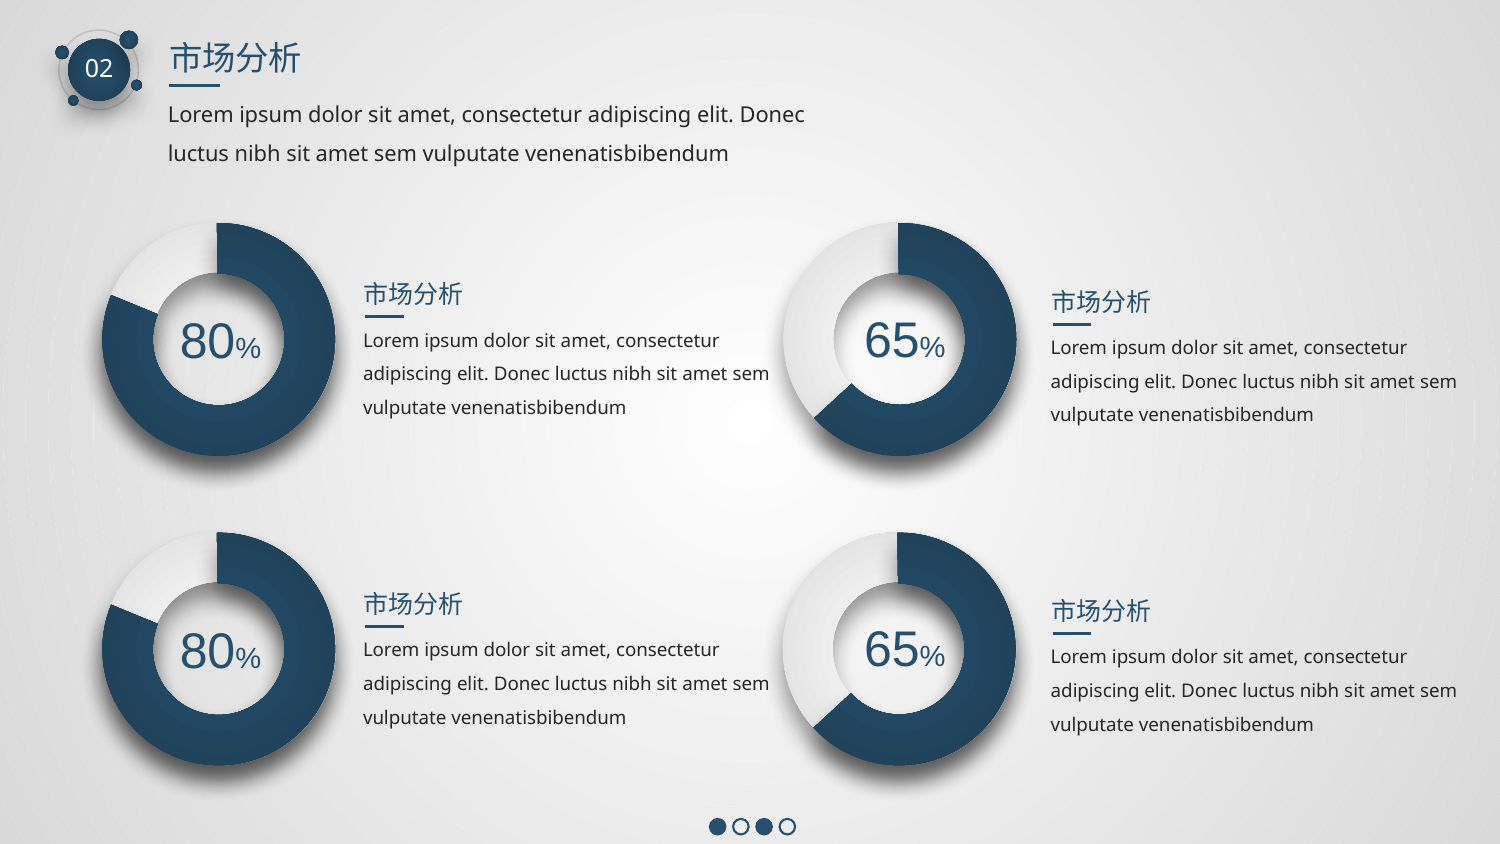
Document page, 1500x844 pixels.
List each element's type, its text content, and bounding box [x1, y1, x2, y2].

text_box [782, 531, 1017, 766]
text_box Lorem ipsum dolor sit amet, consectetur adipiscing elit. Donec luctus nibh sit amet sem vulputate venenatisbibendum [348, 309, 783, 426]
text_box 市场分析 [349, 581, 634, 626]
text_box 02 [70, 45, 129, 91]
text_box Lorem ipsum dolor sit amet, consectetur adipiscing elit. Donec luctus nibh sit amet sem vulputate venenatisbibendum [348, 619, 782, 736]
text_box 市场分析 [1036, 588, 1322, 634]
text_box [102, 531, 336, 766]
text_box Lorem ipsum dolor sit amet, consectetur adipiscing elit. Donec luctus nibh sit amet sem vulputate venenatisbibendum [153, 79, 825, 174]
text_box 市场分析 [1036, 278, 1322, 324]
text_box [102, 222, 336, 456]
text_box 市场分析 [349, 271, 634, 317]
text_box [783, 222, 1017, 456]
text_box Lorem ipsum dolor sit amet, consectetur adipiscing elit. Donec luctus nibh sit amet sem vulputate venenatisbibendum [1035, 316, 1482, 433]
text_box 市场分析 [154, 30, 318, 79]
text_box Lorem ipsum dolor sit amet, consectetur adipiscing elit. Donec luctus nibh sit amet sem vulputate venenatisbibendum [1035, 626, 1482, 743]
